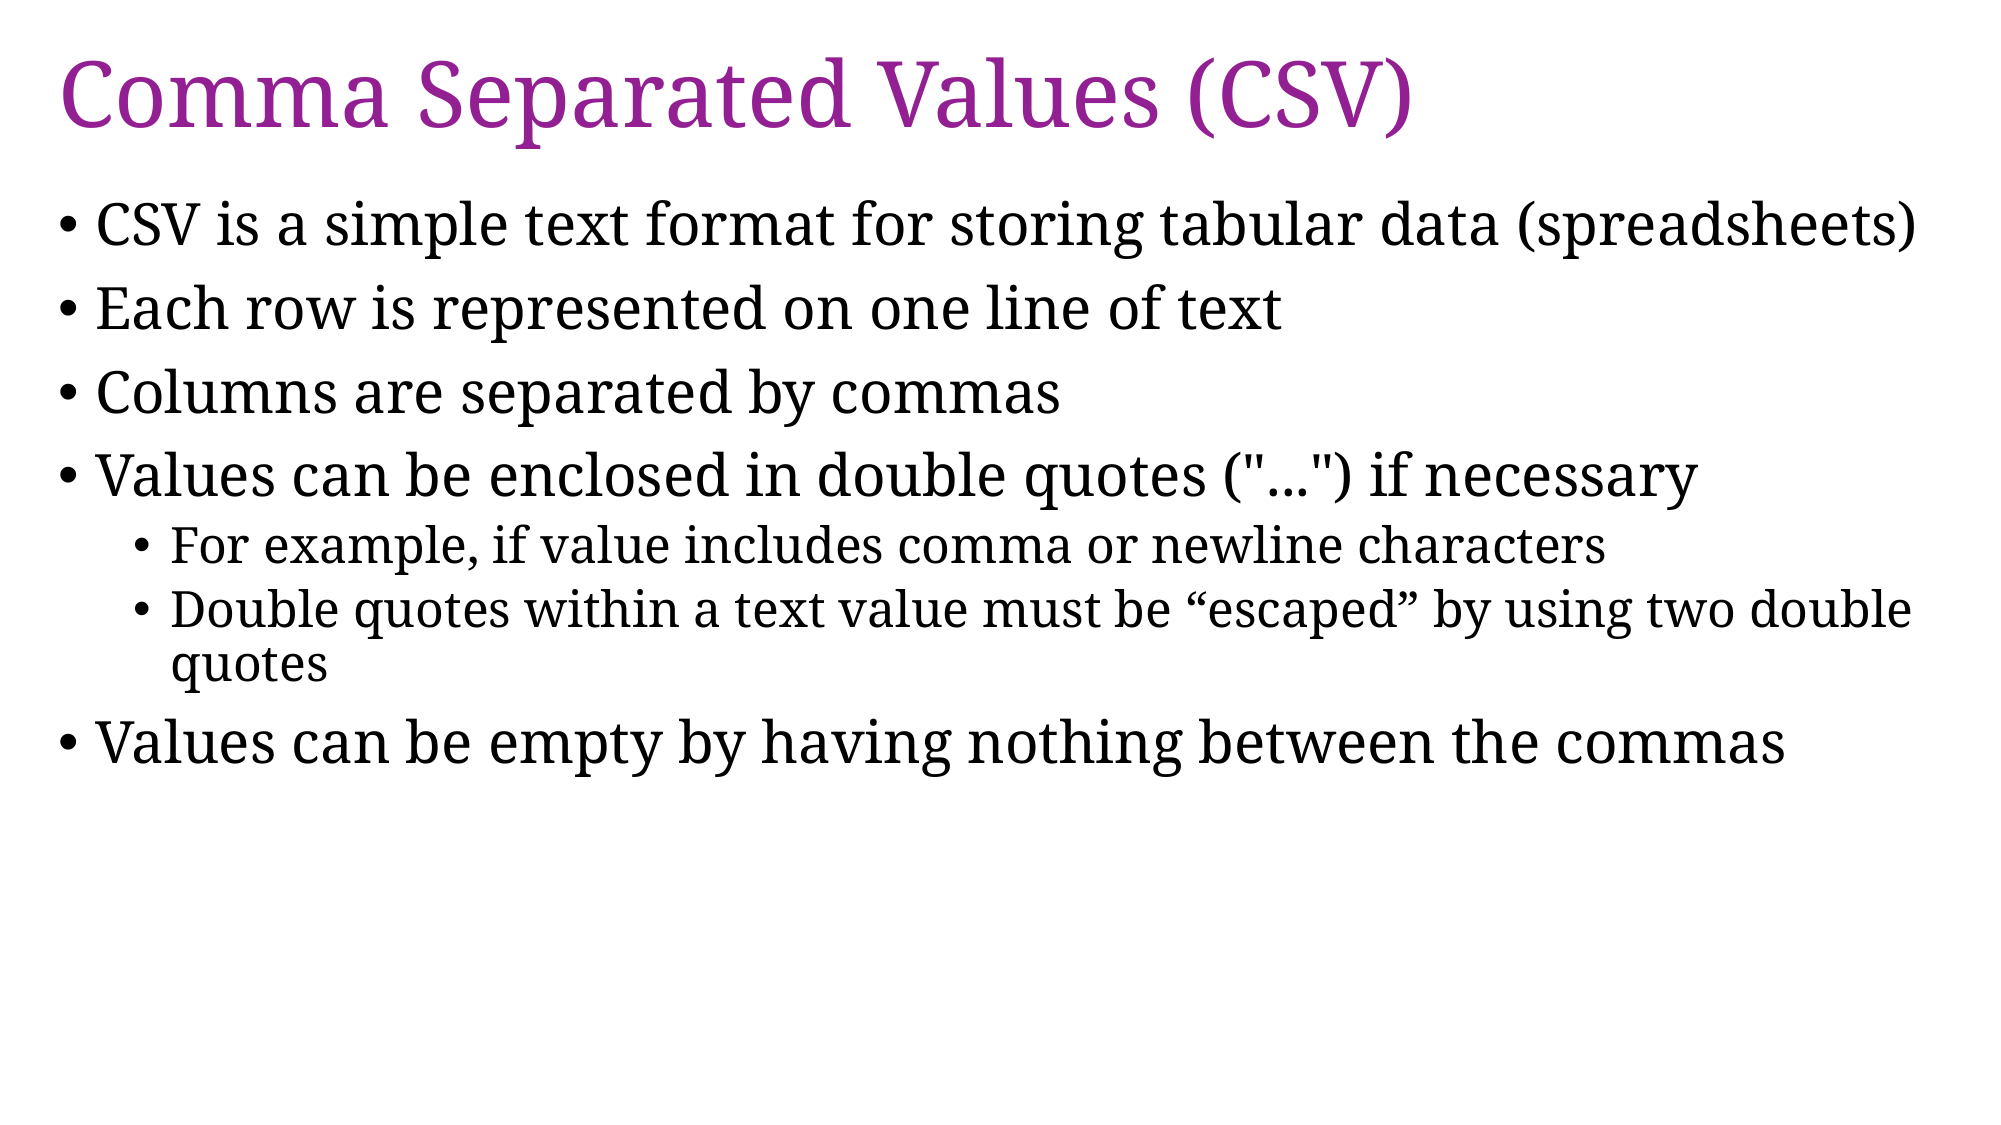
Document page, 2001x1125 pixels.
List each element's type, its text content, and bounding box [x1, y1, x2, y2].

list CSV is a simple text format for storing tabular data (spreadsheets) Each row is represented on one line of text Columns are separated by commas Values can be enclosed in double quotes ("...") if necessary For example, if value includes comma or newline characters Double quotes within a text value must be “escaped” by using two double quotes Values can be empty by having nothing between the commas [43, 188, 1953, 1106]
title Comma Separated Values (CSV) [43, 25, 1953, 171]
